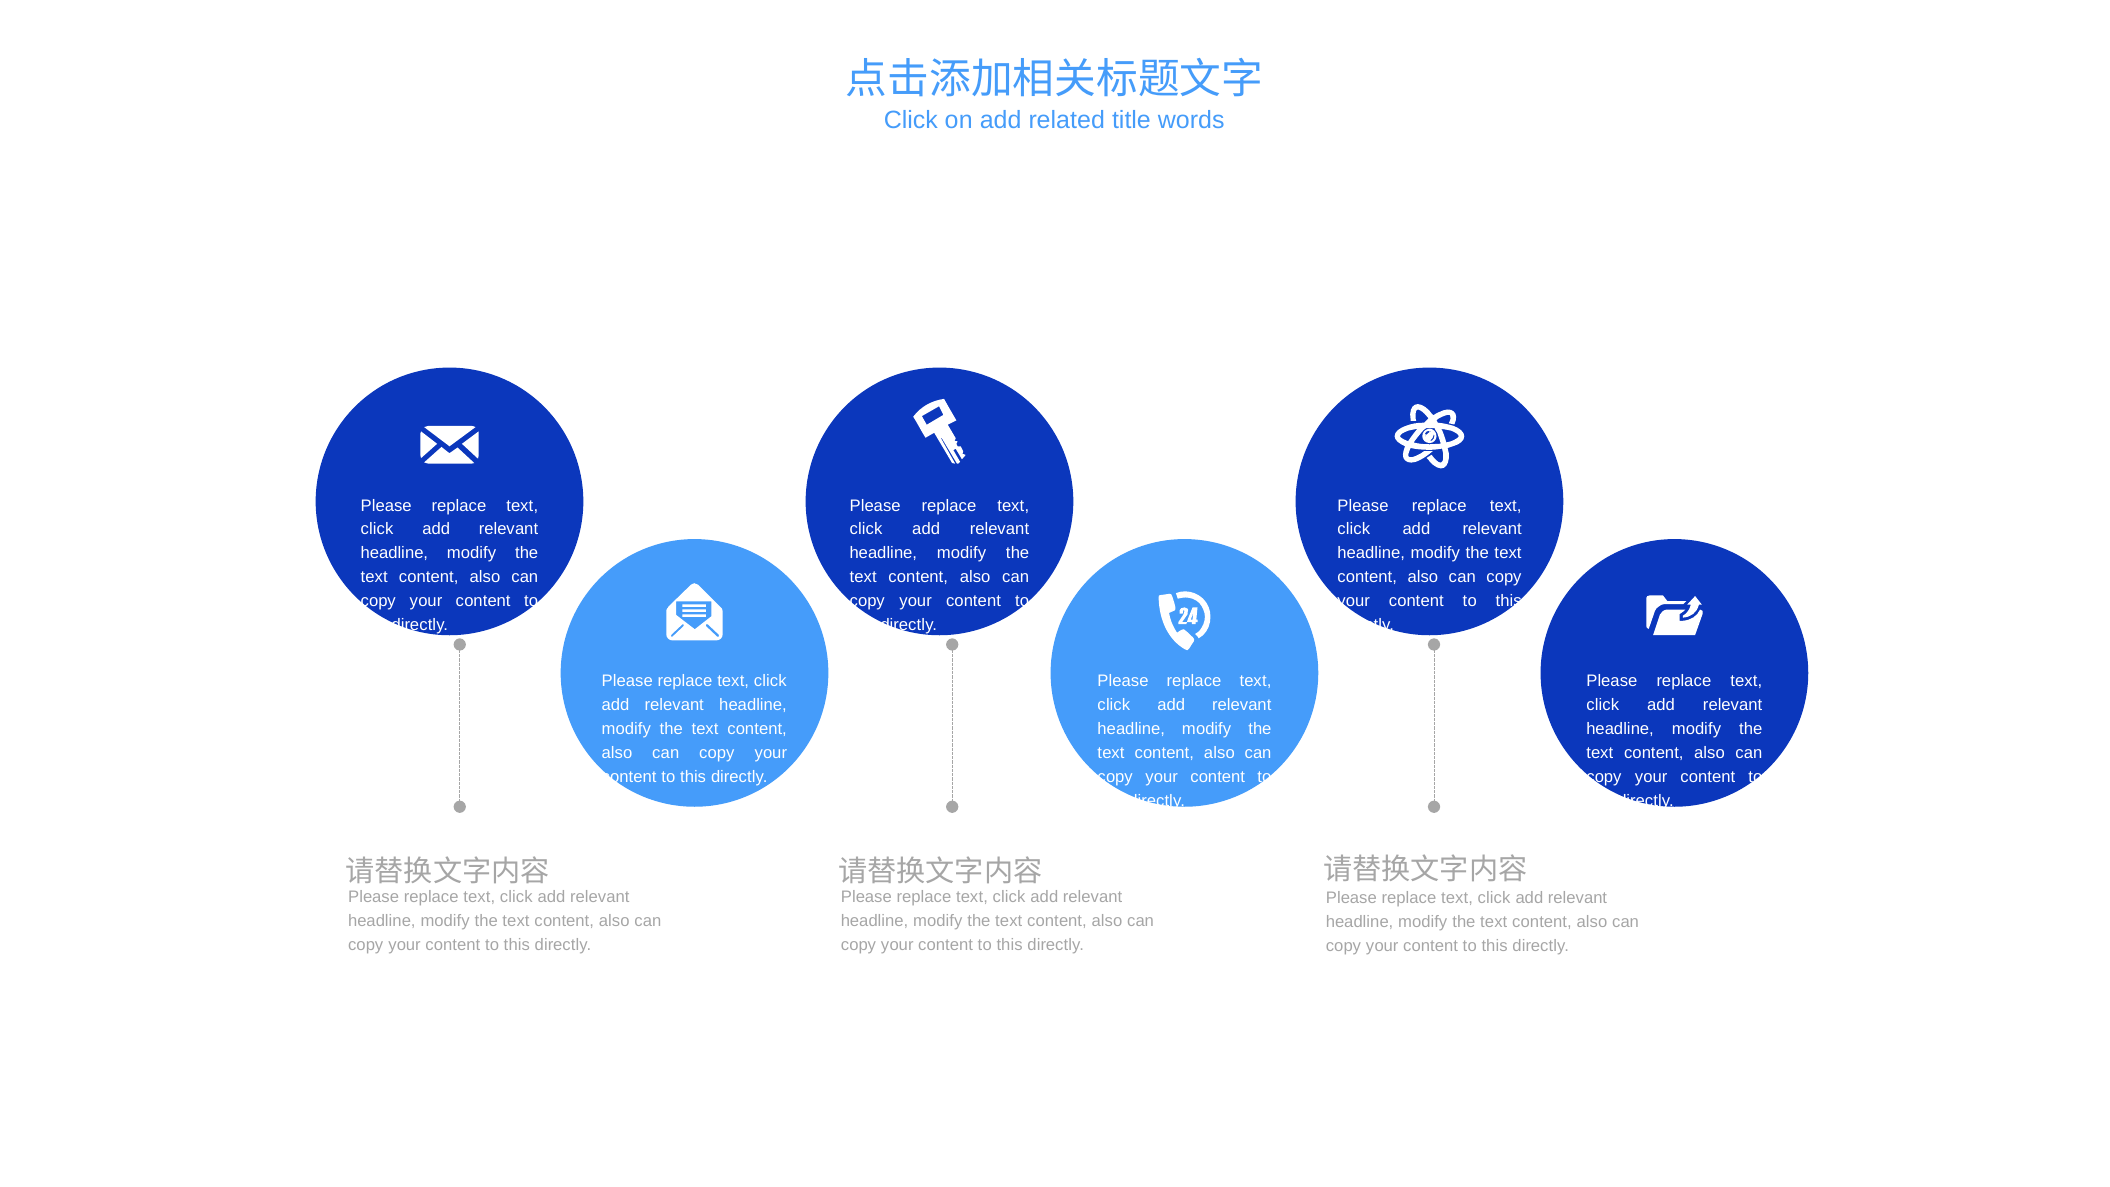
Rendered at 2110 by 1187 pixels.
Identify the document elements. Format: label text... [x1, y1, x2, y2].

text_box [1540, 539, 1809, 817]
text_box 点击添加相关标题文字 [803, 44, 1307, 107]
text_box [838, 845, 1186, 953]
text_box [560, 539, 829, 807]
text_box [315, 367, 584, 642]
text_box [805, 367, 1074, 642]
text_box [345, 845, 693, 953]
text_box Click on add related title words [864, 95, 1246, 158]
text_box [1323, 843, 1671, 954]
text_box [1295, 367, 1564, 642]
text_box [1050, 539, 1319, 817]
